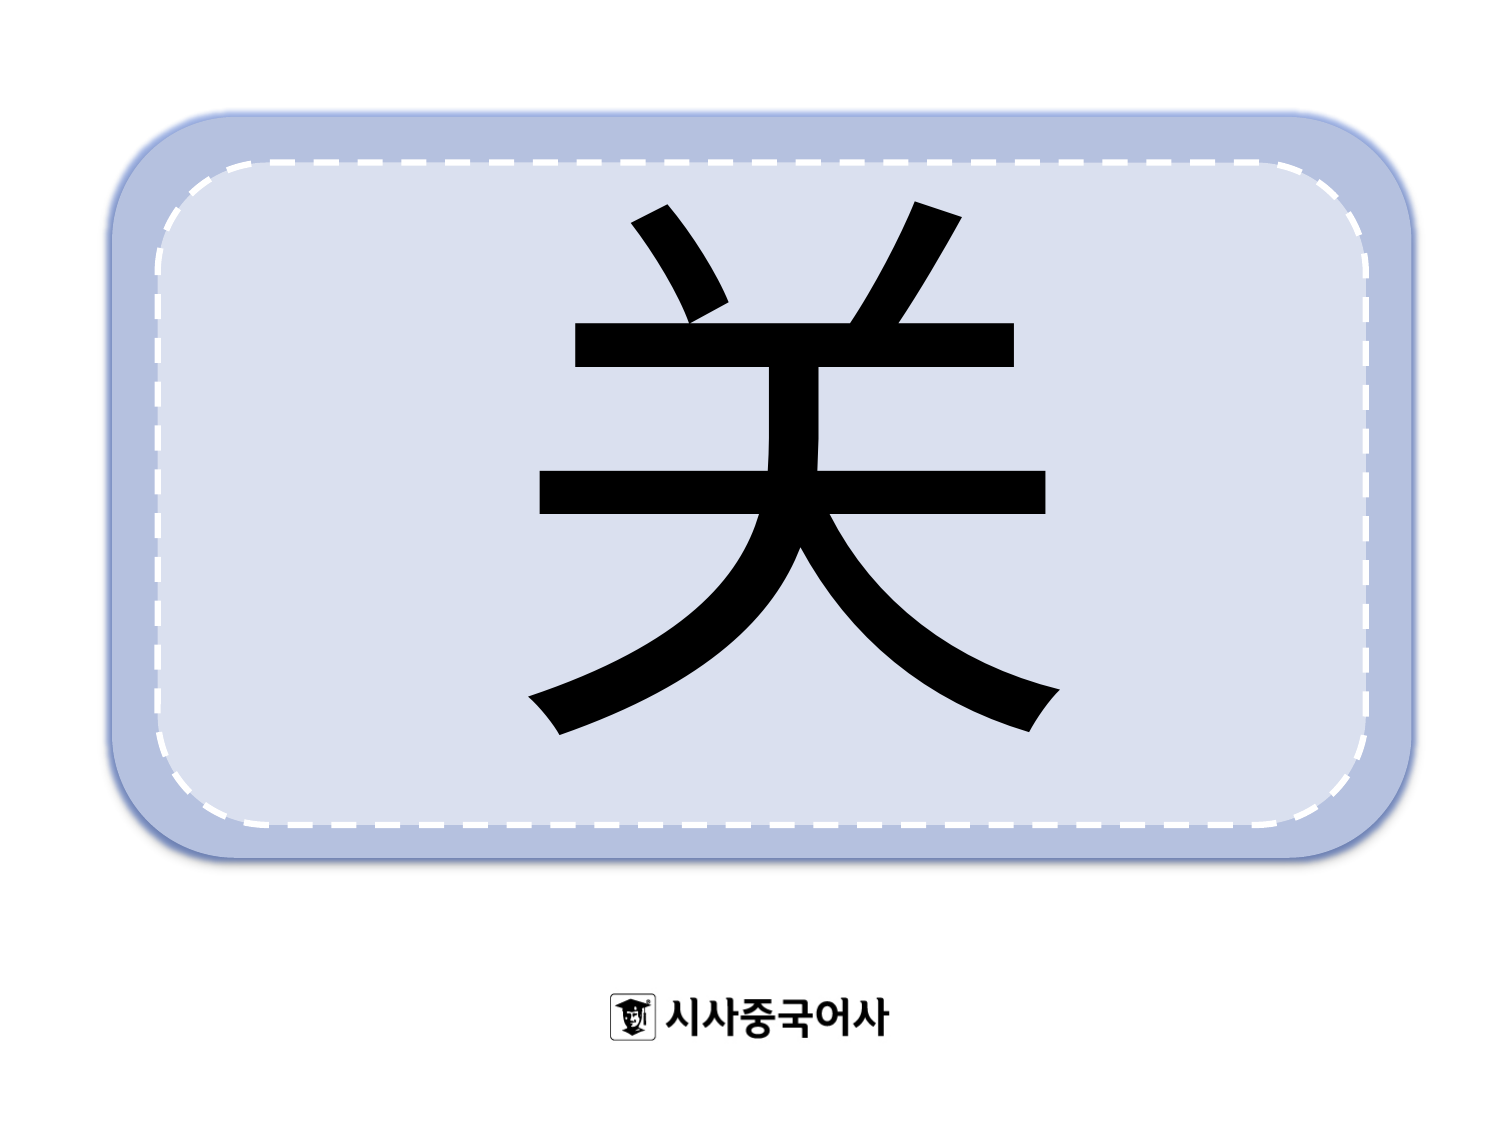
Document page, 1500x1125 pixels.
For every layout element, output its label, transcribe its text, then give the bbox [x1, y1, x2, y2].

text_box [162, 160, 1371, 824]
picture [602, 987, 898, 1047]
text_box 关 [187, 124, 1396, 787]
